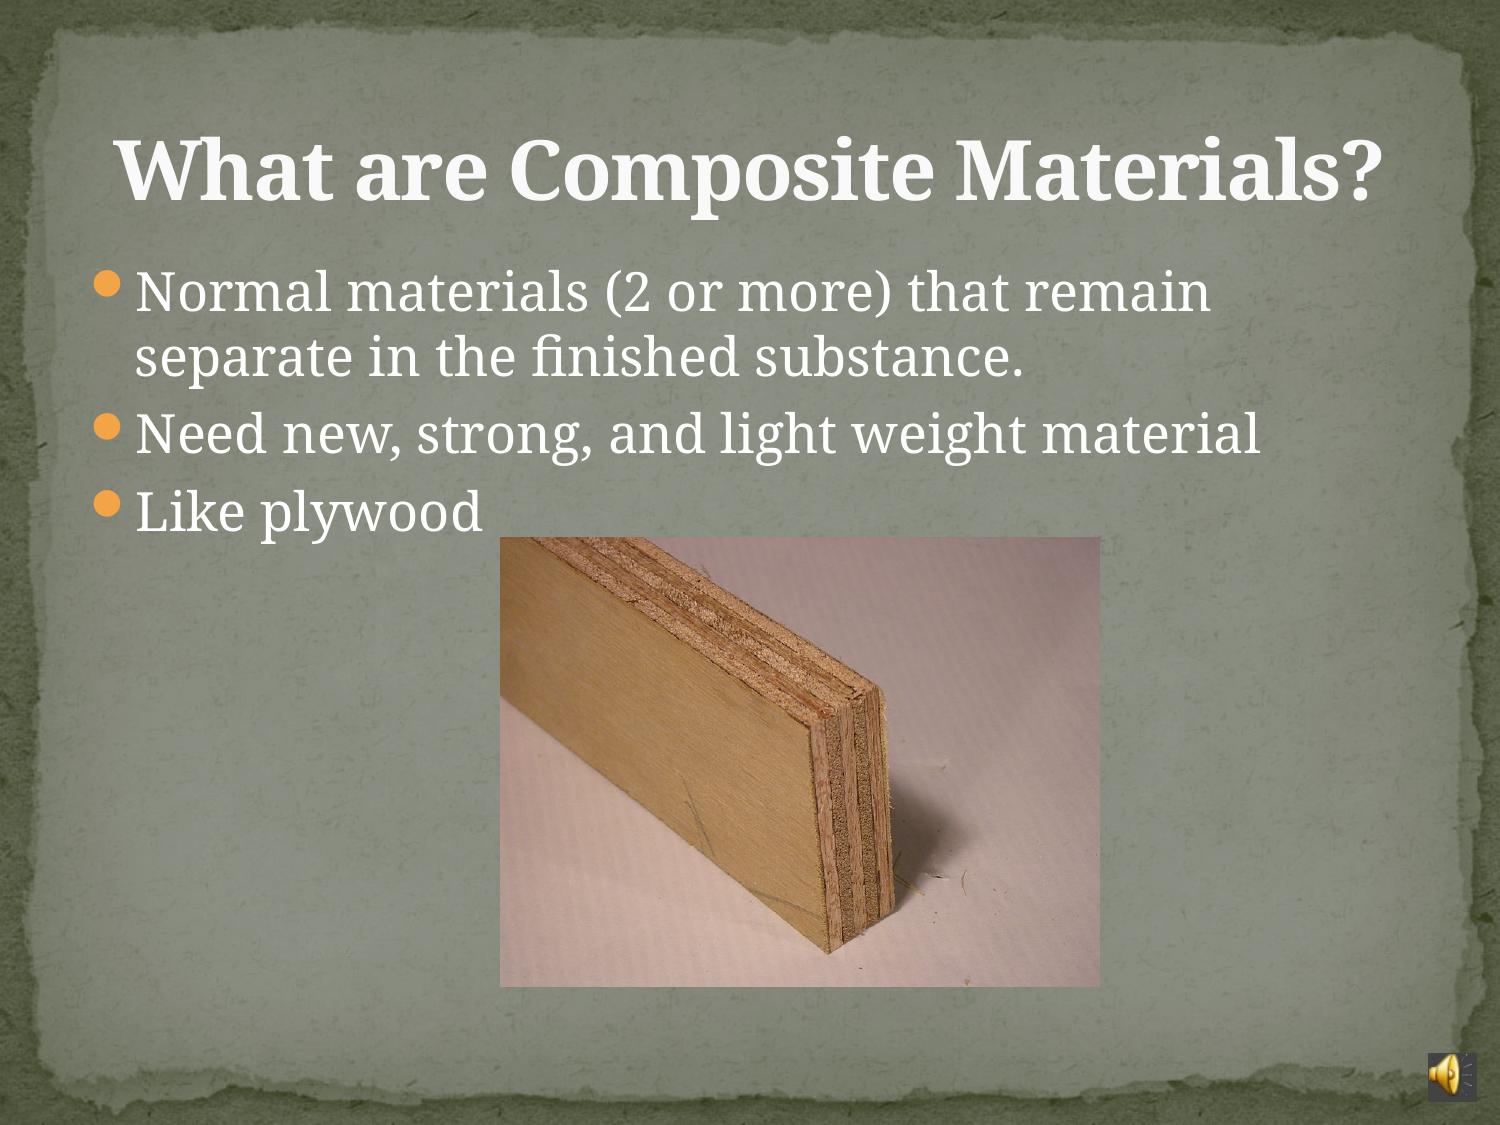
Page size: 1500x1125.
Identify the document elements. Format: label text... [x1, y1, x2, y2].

list Normal materials (2 or more) that remain separate in the finished substance. Need new, strong, and light weight material Like plywood [75, 249, 1425, 1000]
picture [1428, 1053, 1477, 1102]
picture [500, 537, 1100, 987]
title What are Composite Materials? [74, 24, 1425, 225]
